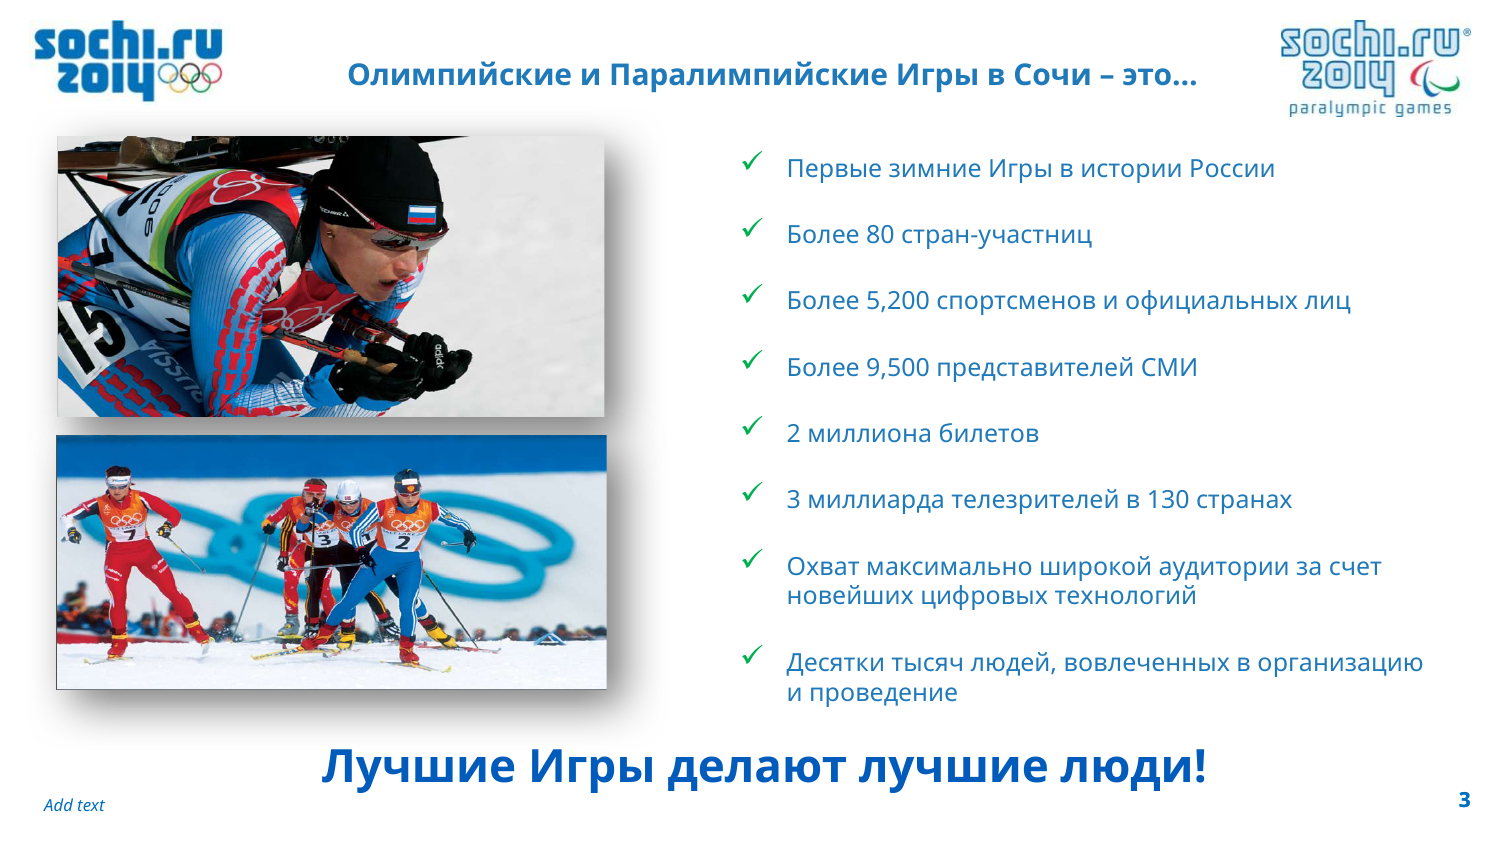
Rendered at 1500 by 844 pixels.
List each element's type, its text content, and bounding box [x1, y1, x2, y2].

picture [1281, 20, 1471, 117]
text_box Лучшие Игры делают лучшие люди! [186, 729, 1342, 799]
picture [29, 20, 231, 106]
title Олимпийские и Паралимпийские Игры в Сочи – это… [257, 11, 1289, 100]
picture [55, 435, 607, 690]
picture [57, 135, 605, 417]
list Первые зимние Игры в истории России Более 80 стран-участниц Более 5,200 спортсменов и официальных лиц Более 9,500 представителей СМИ 2 миллиона билетов 3 миллиарда телезрителей в 130 странах Охват максимально широкой аудитории за счет новейших цифровых технологий Десятки тысяч людей, вовлеченных в организацию и проведение [650, 145, 1450, 671]
